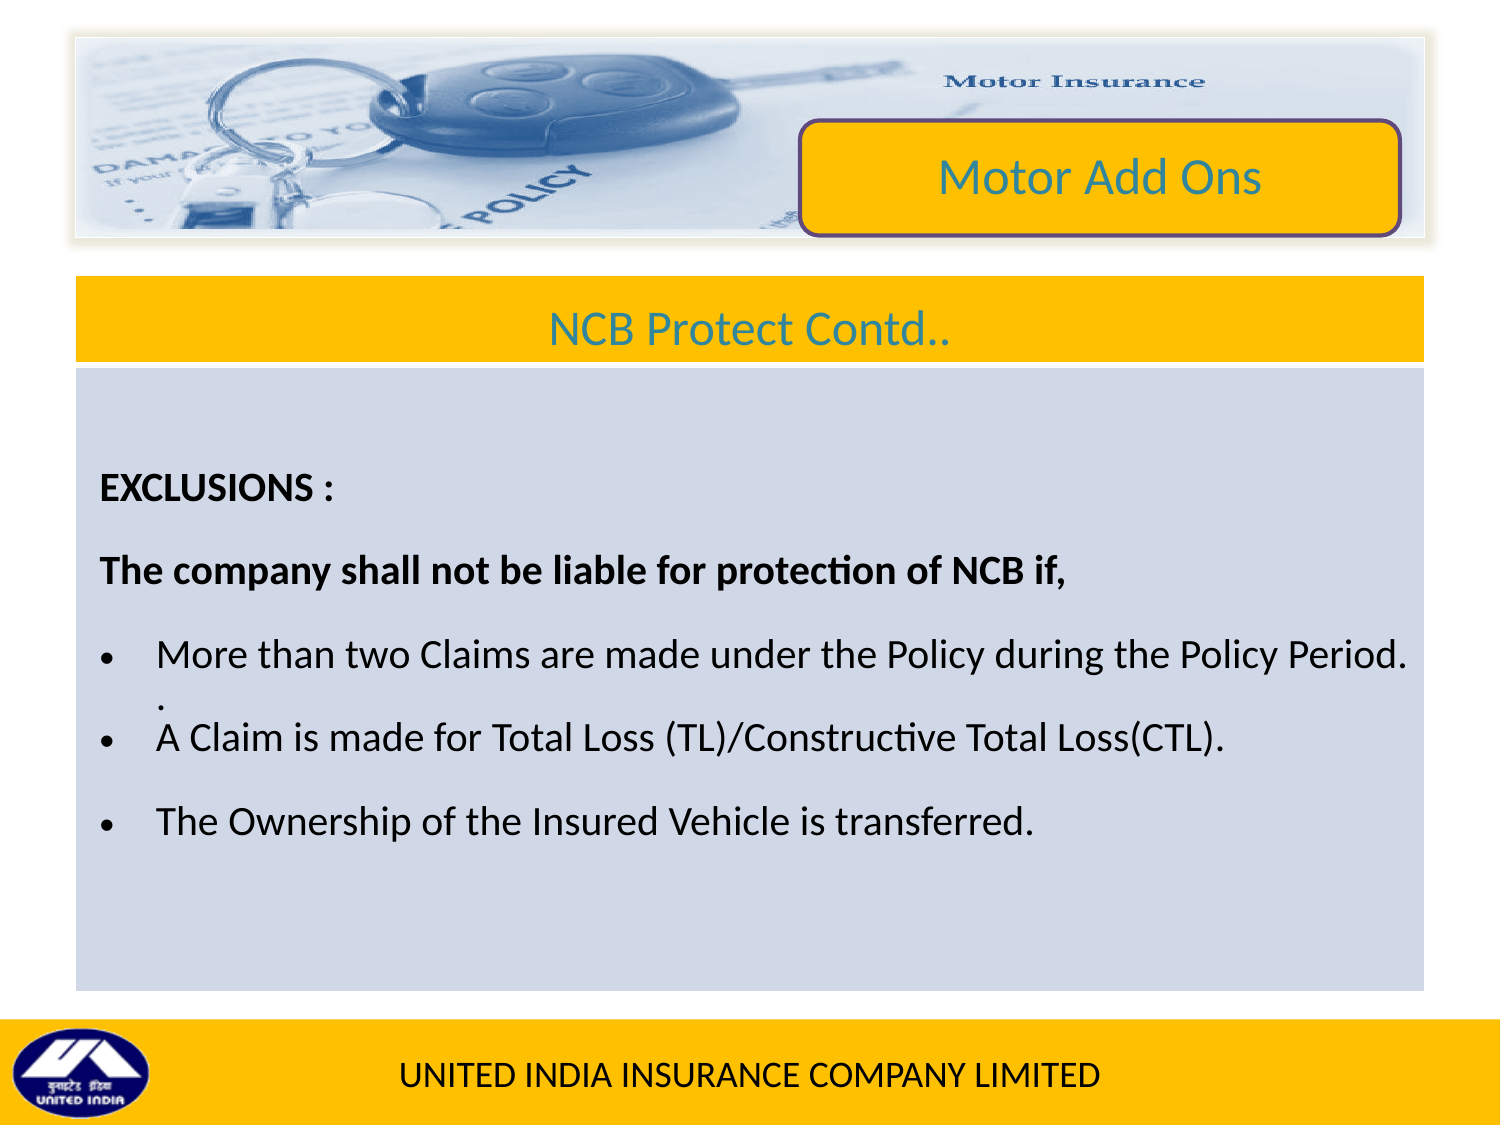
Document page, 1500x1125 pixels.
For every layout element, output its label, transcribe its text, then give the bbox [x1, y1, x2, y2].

picture [74, 37, 1426, 238]
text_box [799, 120, 1401, 236]
text_box UNITED INDIA INSURANCE COMPANY LIMITED [0, 1019, 1500, 1125]
table_header NCB Protect Contd.. [76, 276, 1424, 362]
picture [11, 1027, 153, 1119]
table_cell EXCLUSIONS : The company shall not be liable for protection of NCB if, More than two Claims are made under the Policy during the Policy Period. . A Claim is made for Total Loss (TL)/Constructive Total Loss(CTL). The Ownership of the Insured Vehicle is transferred. [76, 368, 1424, 991]
